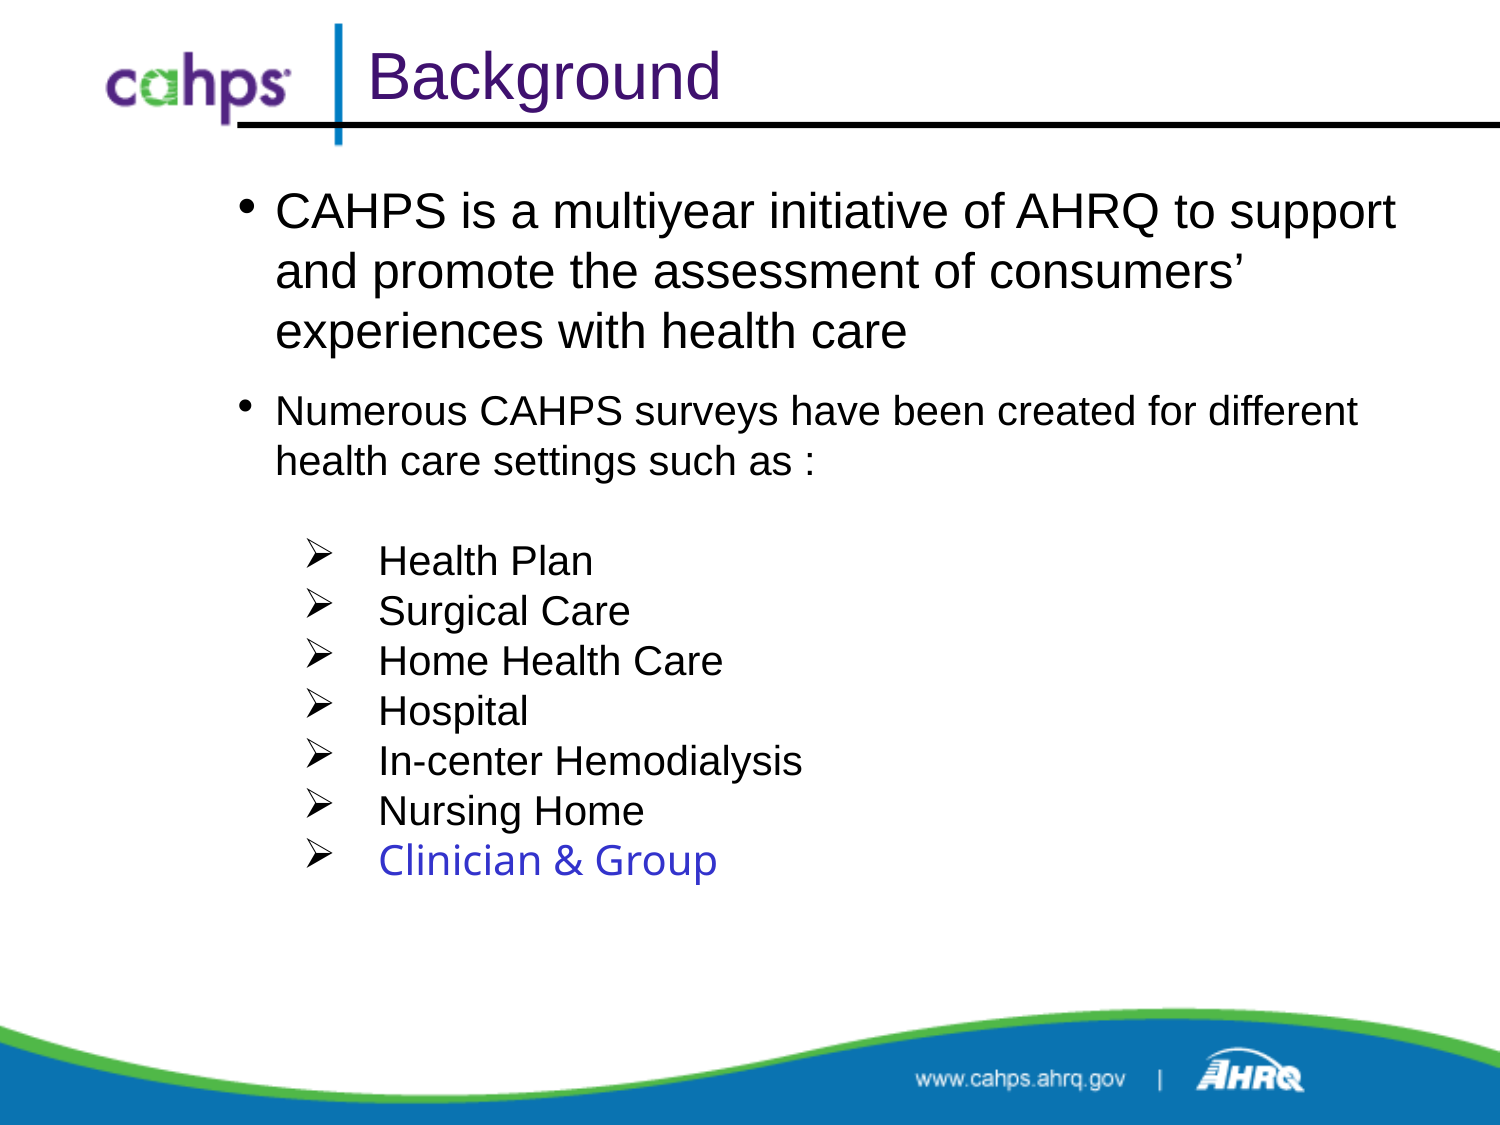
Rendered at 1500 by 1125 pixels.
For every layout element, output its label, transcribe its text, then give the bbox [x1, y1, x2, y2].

picture [0, 7, 1500, 1125]
list CAHPS is a multiyear initiative of AHRQ to support and promote the assessment of consumers’ experiences with health care Numerous CAHPS surveys have been created for different health care settings such as : Health Plan Surgical Care Home Health Care Hospital In-center Hemodialysis Nursing Home Clinician & Group [237, 171, 1450, 1015]
title Background [352, 33, 1477, 122]
